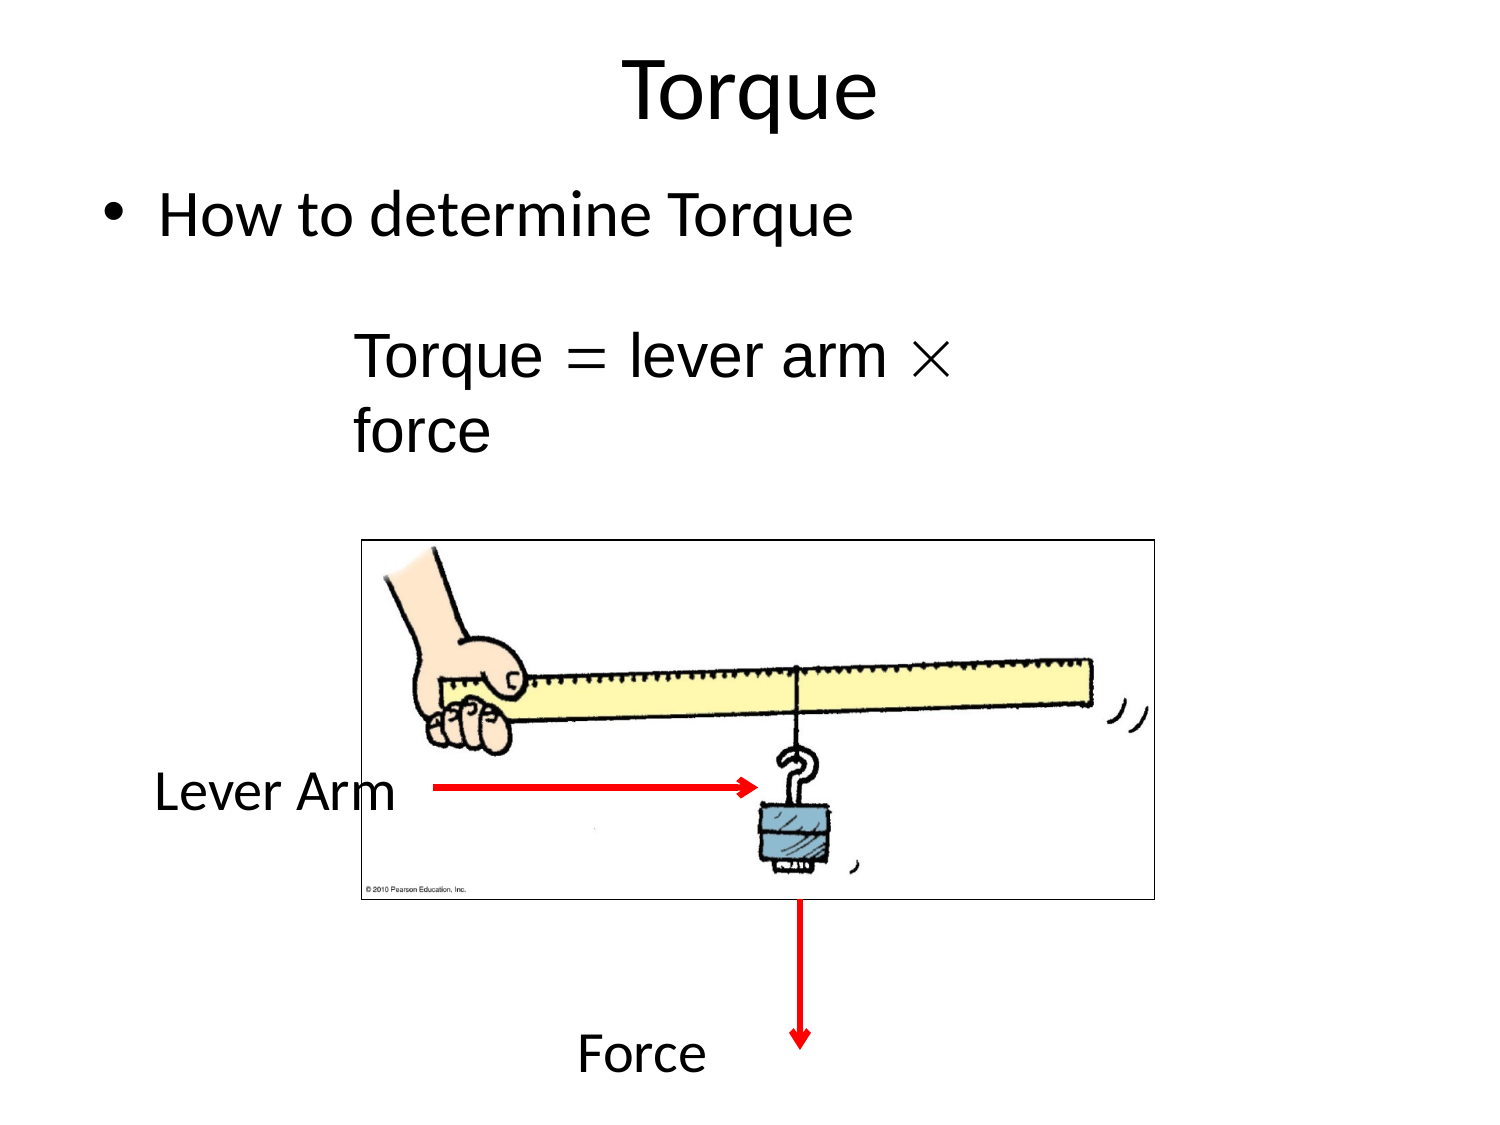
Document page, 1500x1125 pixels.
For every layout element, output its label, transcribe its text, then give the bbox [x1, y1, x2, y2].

list How to determine Torque [87, 162, 1449, 488]
title Torque [0, 0, 1500, 166]
text_box Lever Arm [139, 744, 357, 830]
text_box Force [562, 1007, 830, 1092]
picture [362, 540, 1155, 899]
